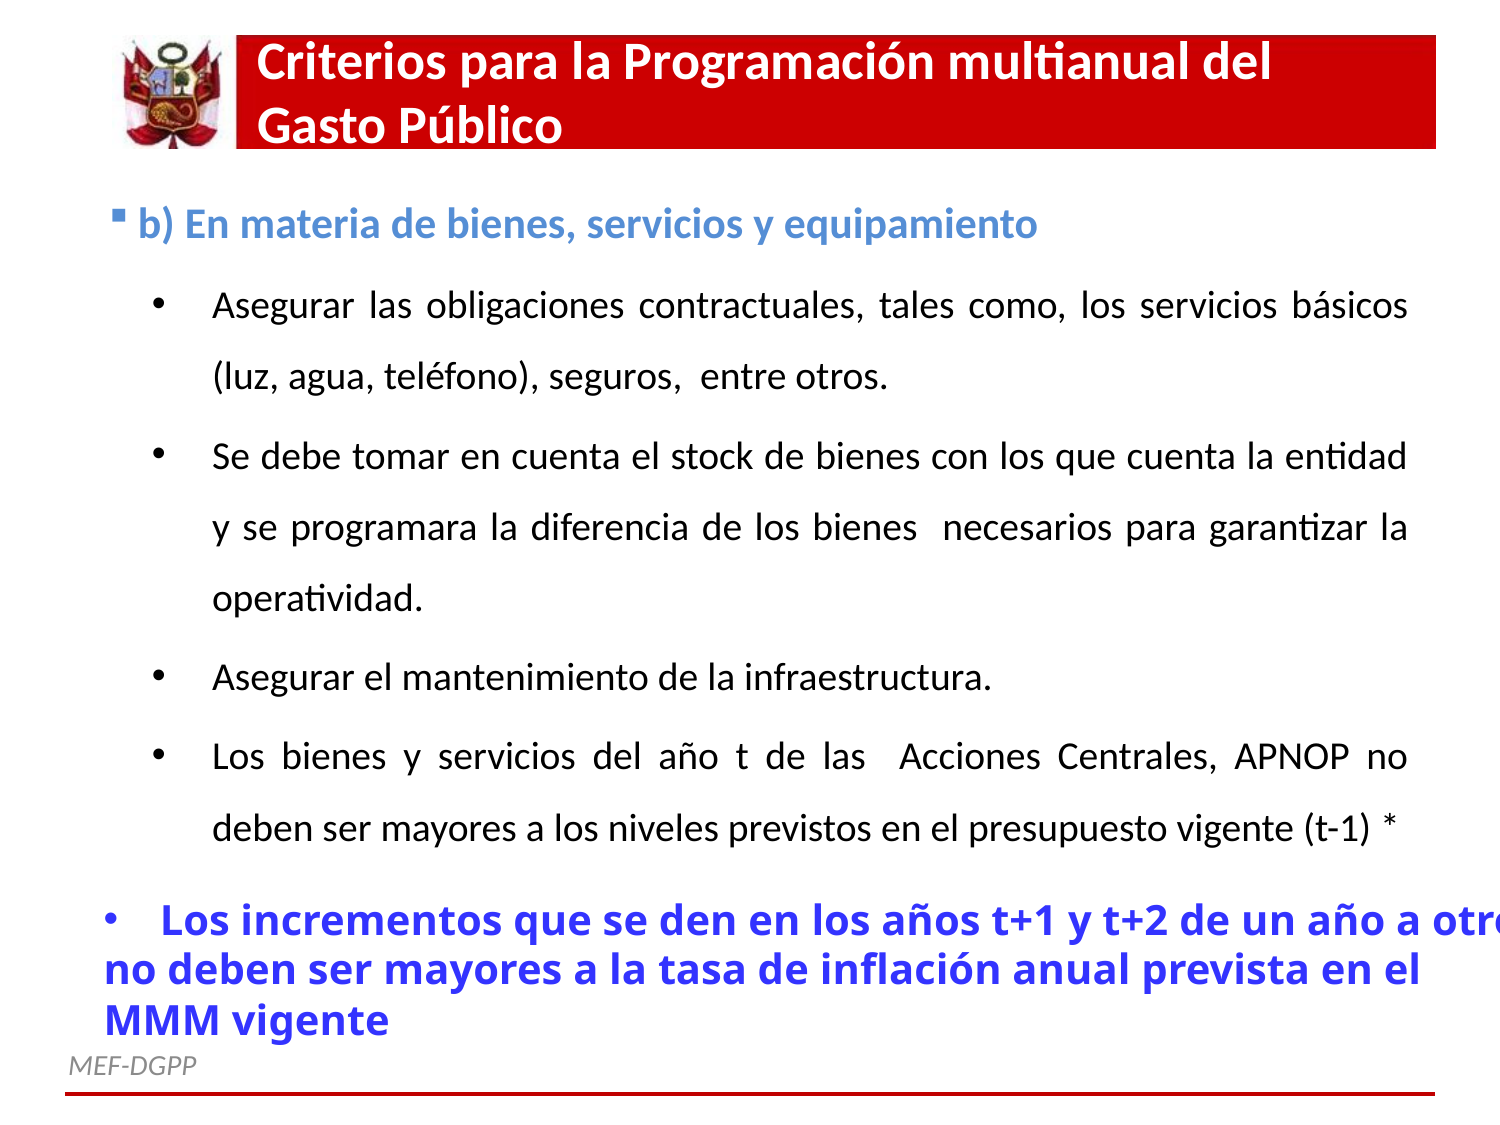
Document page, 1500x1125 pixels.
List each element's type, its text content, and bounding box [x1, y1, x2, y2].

picture [112, 35, 1436, 149]
list b) En materia de bienes, servicios y equipamiento Asegurar las obligaciones contractuales, tales como, los servicios básicos (luz, agua, teléfono), seguros, entre otros. Se debe tomar en cuenta el stock de bienes con los que cuenta la entidad y se programara la diferencia de los bienes necesarios para garantizar la operatividad. Asegurar el mantenimiento de la infraestructura. Los bienes y servicios del año t de las Acciones Centrales, APNOP no deben ser mayores a los niveles previstos en el presupuesto vigente (t-1) * [93, 187, 1426, 882]
text_box Los incrementos que se den en los años t+1 y t+2 de un año a otro no deben ser mayores a la tasa de inflación anual prevista en el MMM vigente [88, 881, 1425, 1055]
footer MEF-DGPP [53, 1034, 892, 1094]
title Criterios para la Programación multianual del Gasto Público [241, 42, 1426, 138]
